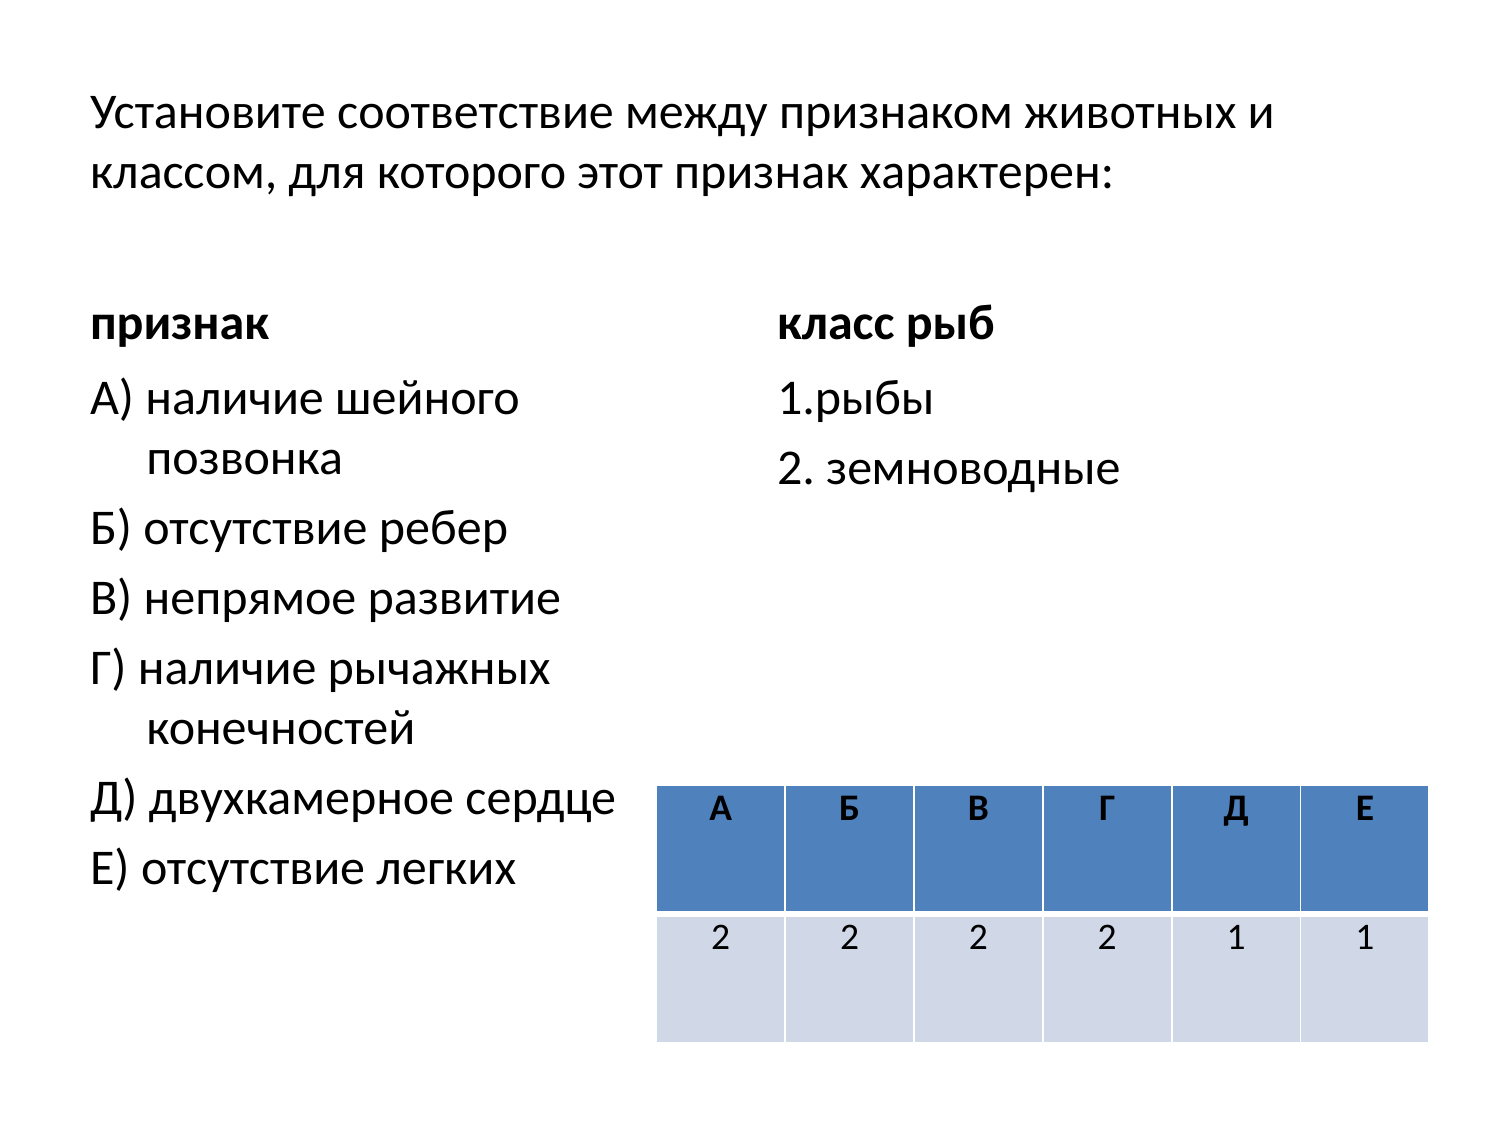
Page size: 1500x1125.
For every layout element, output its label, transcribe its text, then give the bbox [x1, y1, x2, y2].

table_header Д [1173, 786, 1300, 911]
table_cell 2 [915, 917, 1042, 1042]
table_cell 1 [1301, 917, 1428, 1042]
table_cell 2 [786, 917, 913, 1042]
table_header Г [1044, 786, 1171, 911]
list класс рыб [761, 251, 1425, 356]
title Установите соответствие между признаком животных и классом, для которого этот признак характерен: [75, 45, 1425, 233]
table_cell 1 [1173, 917, 1300, 1042]
table_cell 2 [657, 917, 784, 1042]
table_header Е [1301, 786, 1428, 911]
list признак [75, 251, 738, 356]
table_cell 2 [1044, 917, 1171, 1042]
table_header Б [786, 786, 913, 911]
table_header В [915, 786, 1042, 911]
list А) наличие шейного позвонка Б) отсутствие ребер В) непрямое развитие Г) наличие рычажных конечностей Д) двухкамерное сердце Е) отсутствие легких [75, 356, 738, 1005]
list 1.рыбы 2. земноводные [761, 356, 1425, 784]
table_header А [657, 786, 784, 911]
